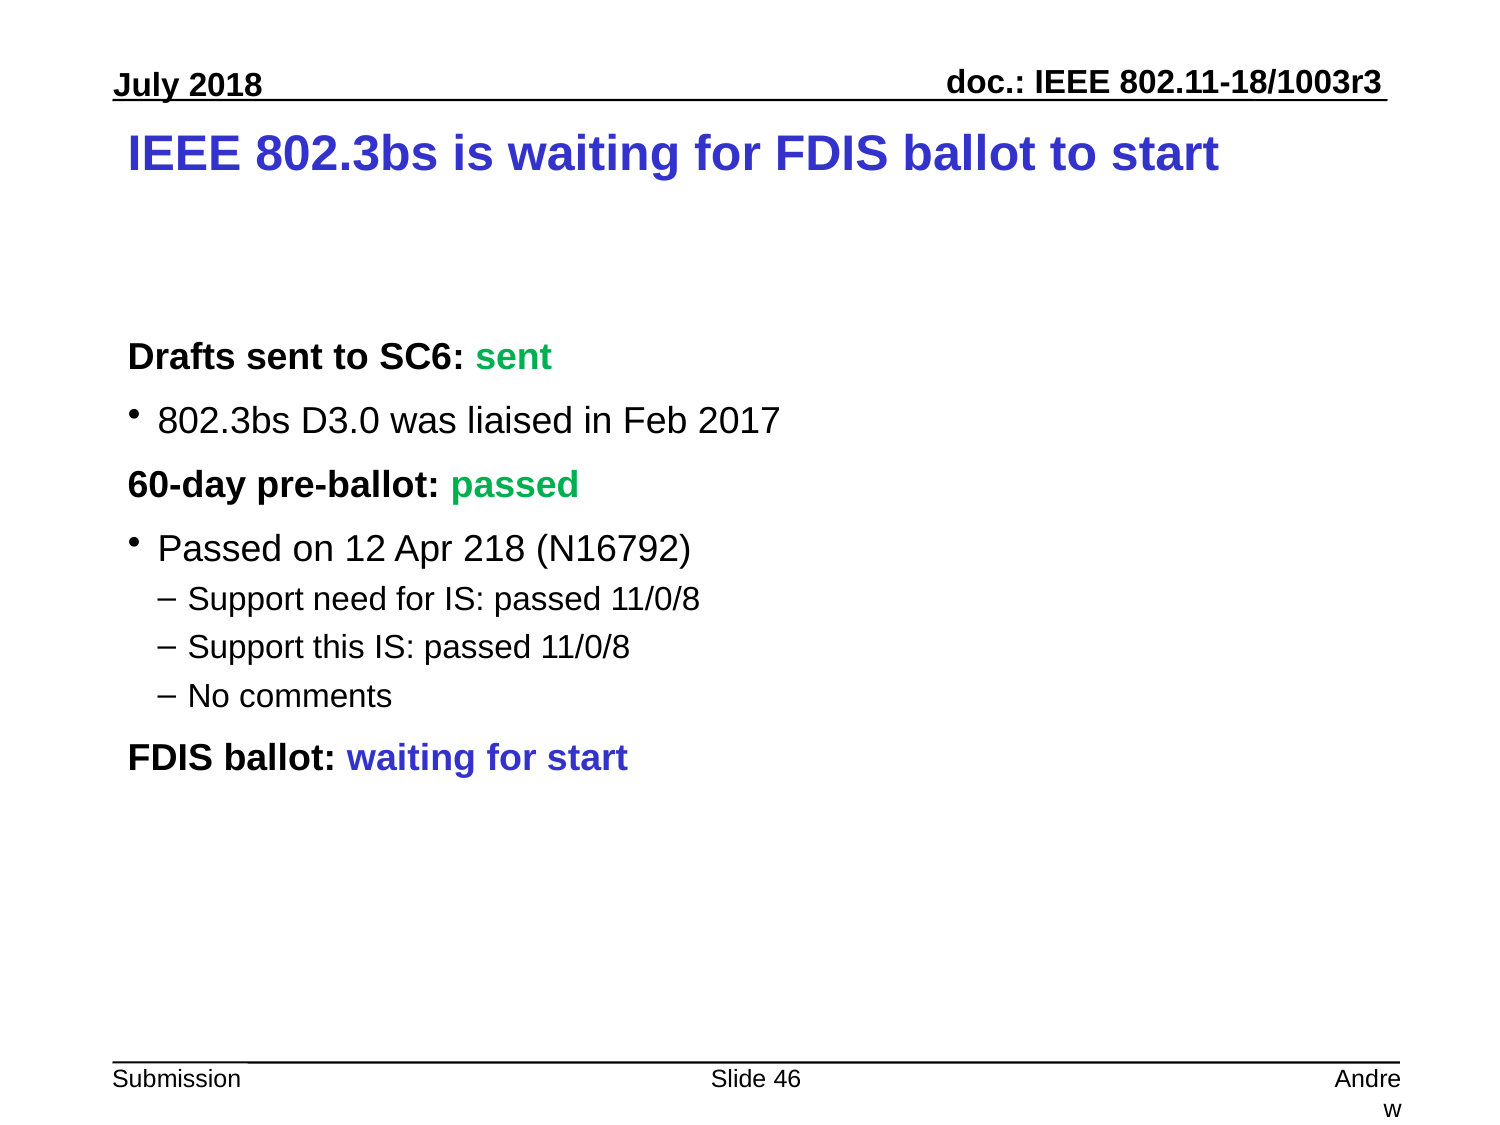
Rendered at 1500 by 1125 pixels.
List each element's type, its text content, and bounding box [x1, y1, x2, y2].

slide_number Slide 46 [709, 1061, 803, 1093]
list Drafts sent to SC6: sent 802.3bs D3.0 was liaised in Feb 2017 60-day pre-ballot: passed Passed on 12 Apr 218 (N16792) Support need for IS: passed 11/0/8 Support this IS: passed 11/0/8 No comments FDIS ballot: waiting for start [112, 324, 1388, 1000]
title IEEE 802.3bs is waiting for FDIS ballot to start [112, 112, 1388, 288]
footer Andrew Myles, Cisco [1320, 1061, 1402, 1093]
